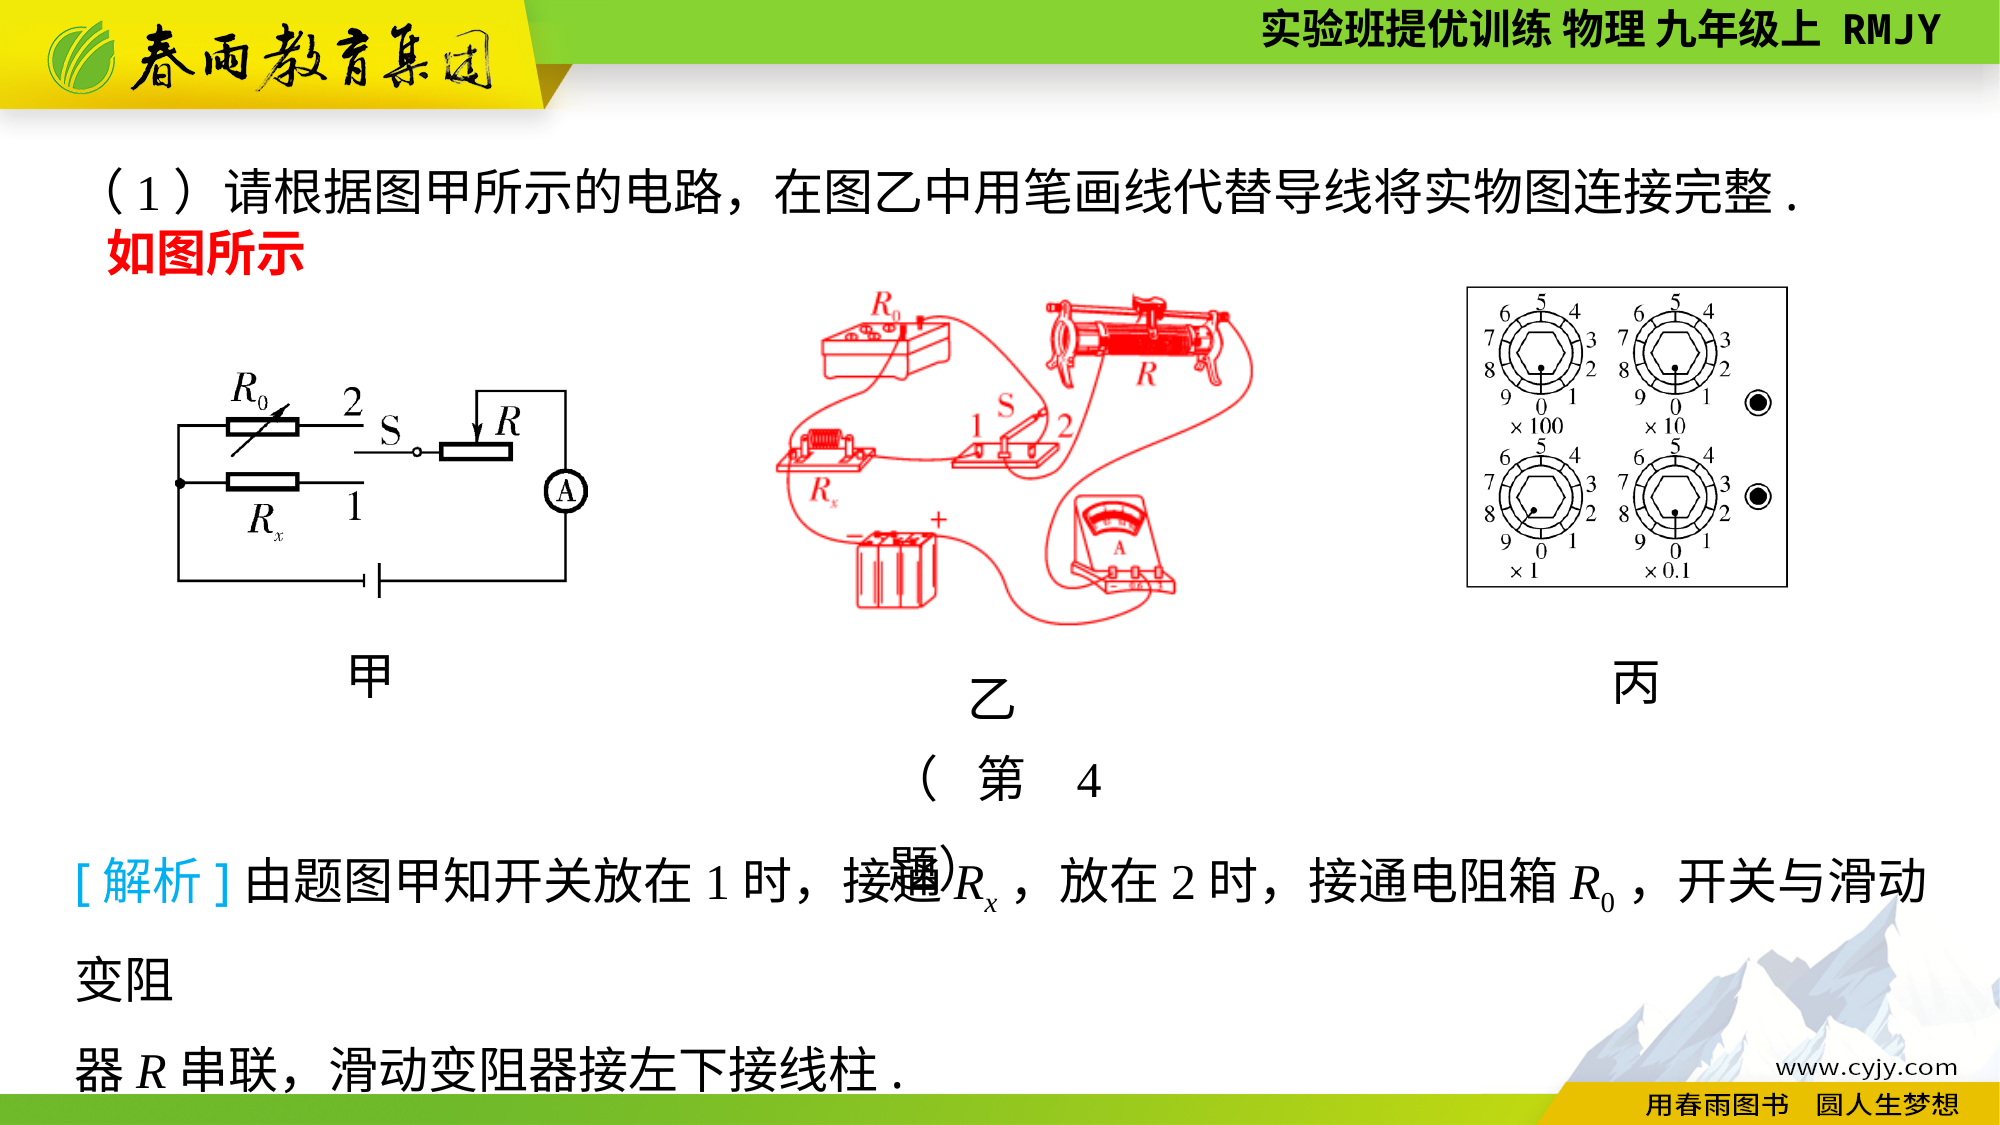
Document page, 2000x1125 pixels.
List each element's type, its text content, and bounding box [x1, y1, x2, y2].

text_box （第4题） [873, 710, 1129, 808]
text_box [解析]由题图甲知开关放在1时，接通Rx，放在2时，接通电阻箱R0，开关与滑动变阻 器R串联，滑动变阻器接左下接线柱. [59, 808, 1944, 1106]
list （1）请根据图甲所示的电路，在图乙中用笔画线代替导线将实物图连接完整. [59, 122, 1944, 217]
text_box 甲 [331, 615, 411, 712]
picture [0, 0, 2000, 1125]
text_box 乙 [953, 642, 1033, 710]
text_box 如图所示 [91, 213, 372, 289]
text_box 丙 [1597, 612, 1677, 718]
